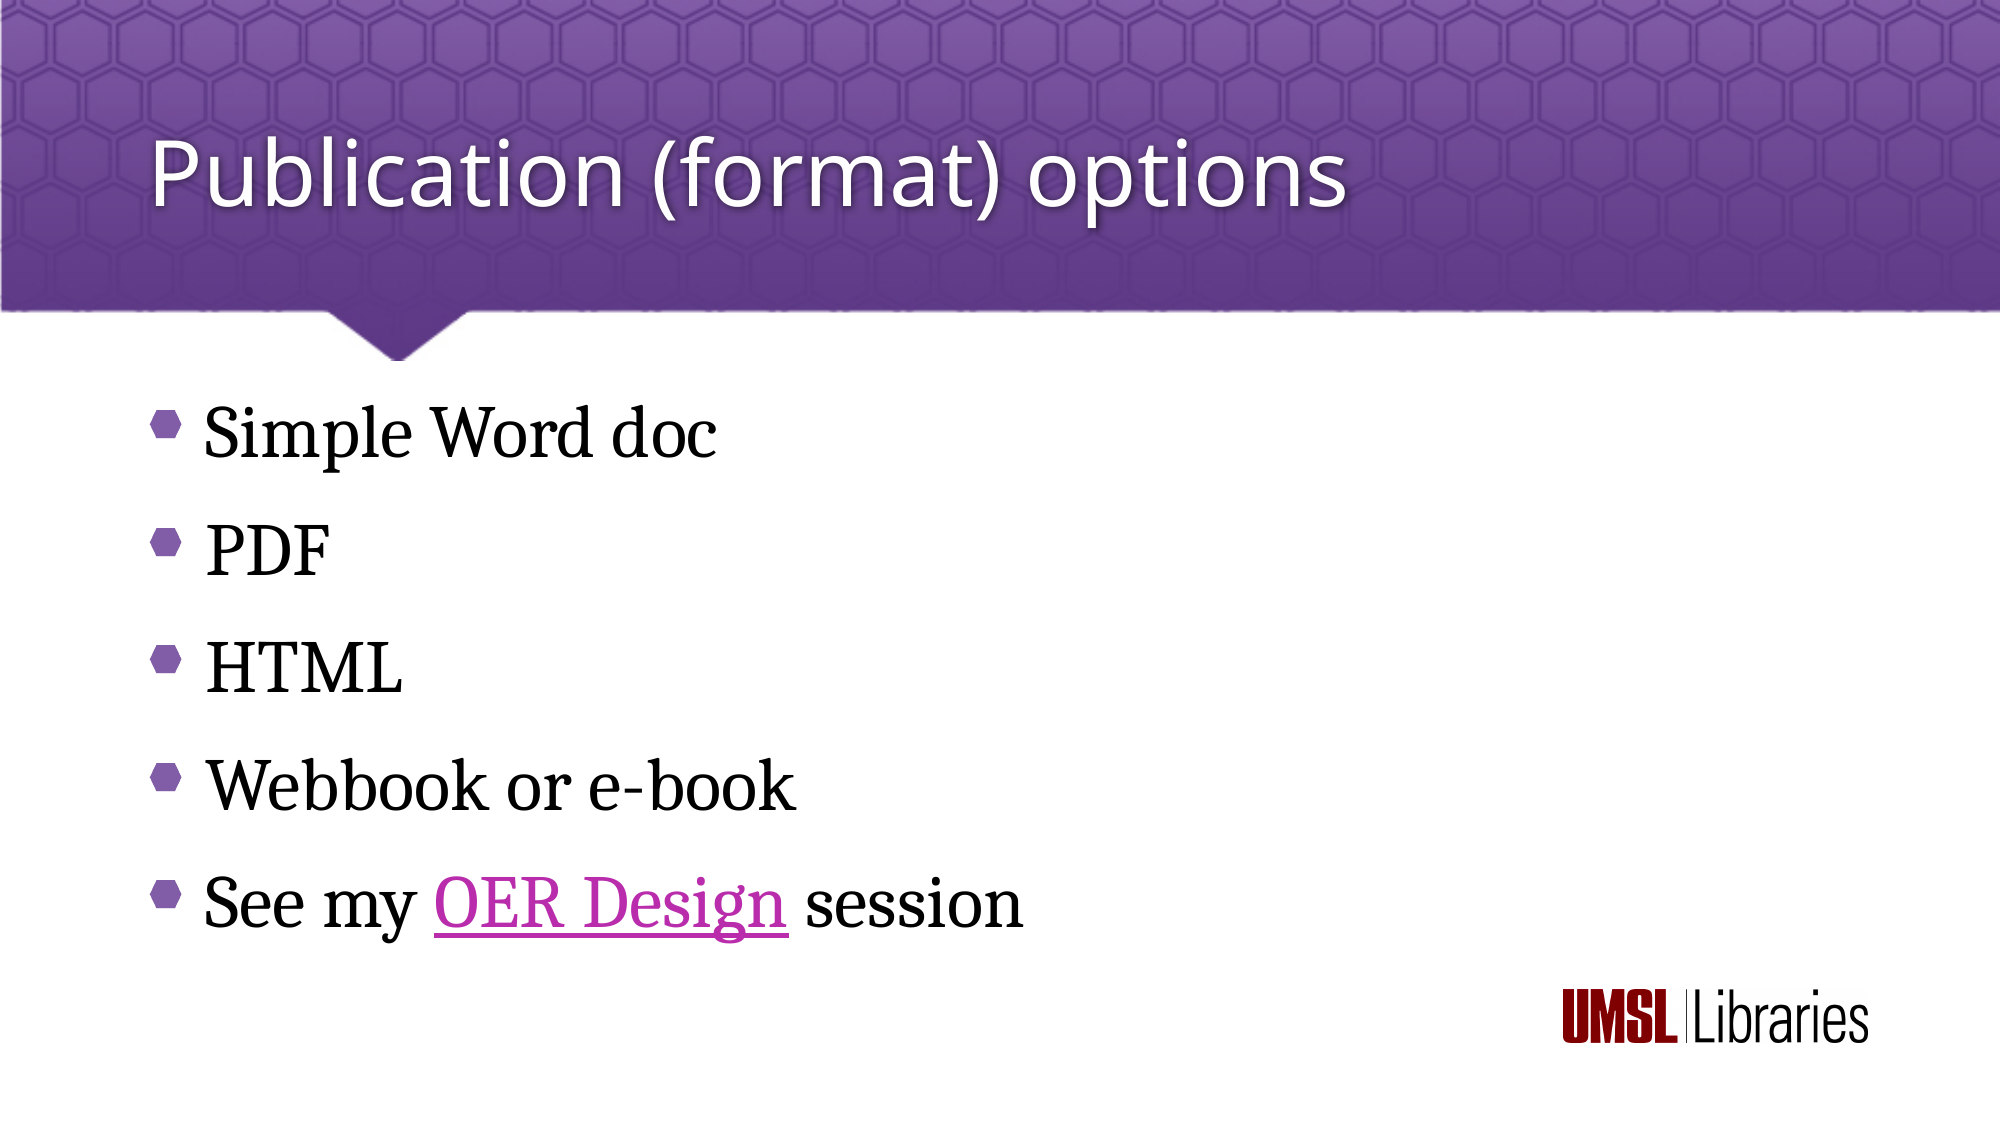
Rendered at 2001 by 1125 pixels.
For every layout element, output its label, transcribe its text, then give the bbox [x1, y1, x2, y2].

picture [1563, 989, 1868, 1043]
picture [149, 880, 182, 915]
title Publication (format) options [132, 73, 1868, 233]
picture [149, 410, 182, 445]
picture [149, 645, 182, 680]
list Simple Word doc PDF HTML Webbook or e-book See my OER Design session [134, 364, 1866, 962]
picture [149, 528, 182, 563]
picture [149, 763, 182, 798]
picture [0, 0, 2000, 361]
